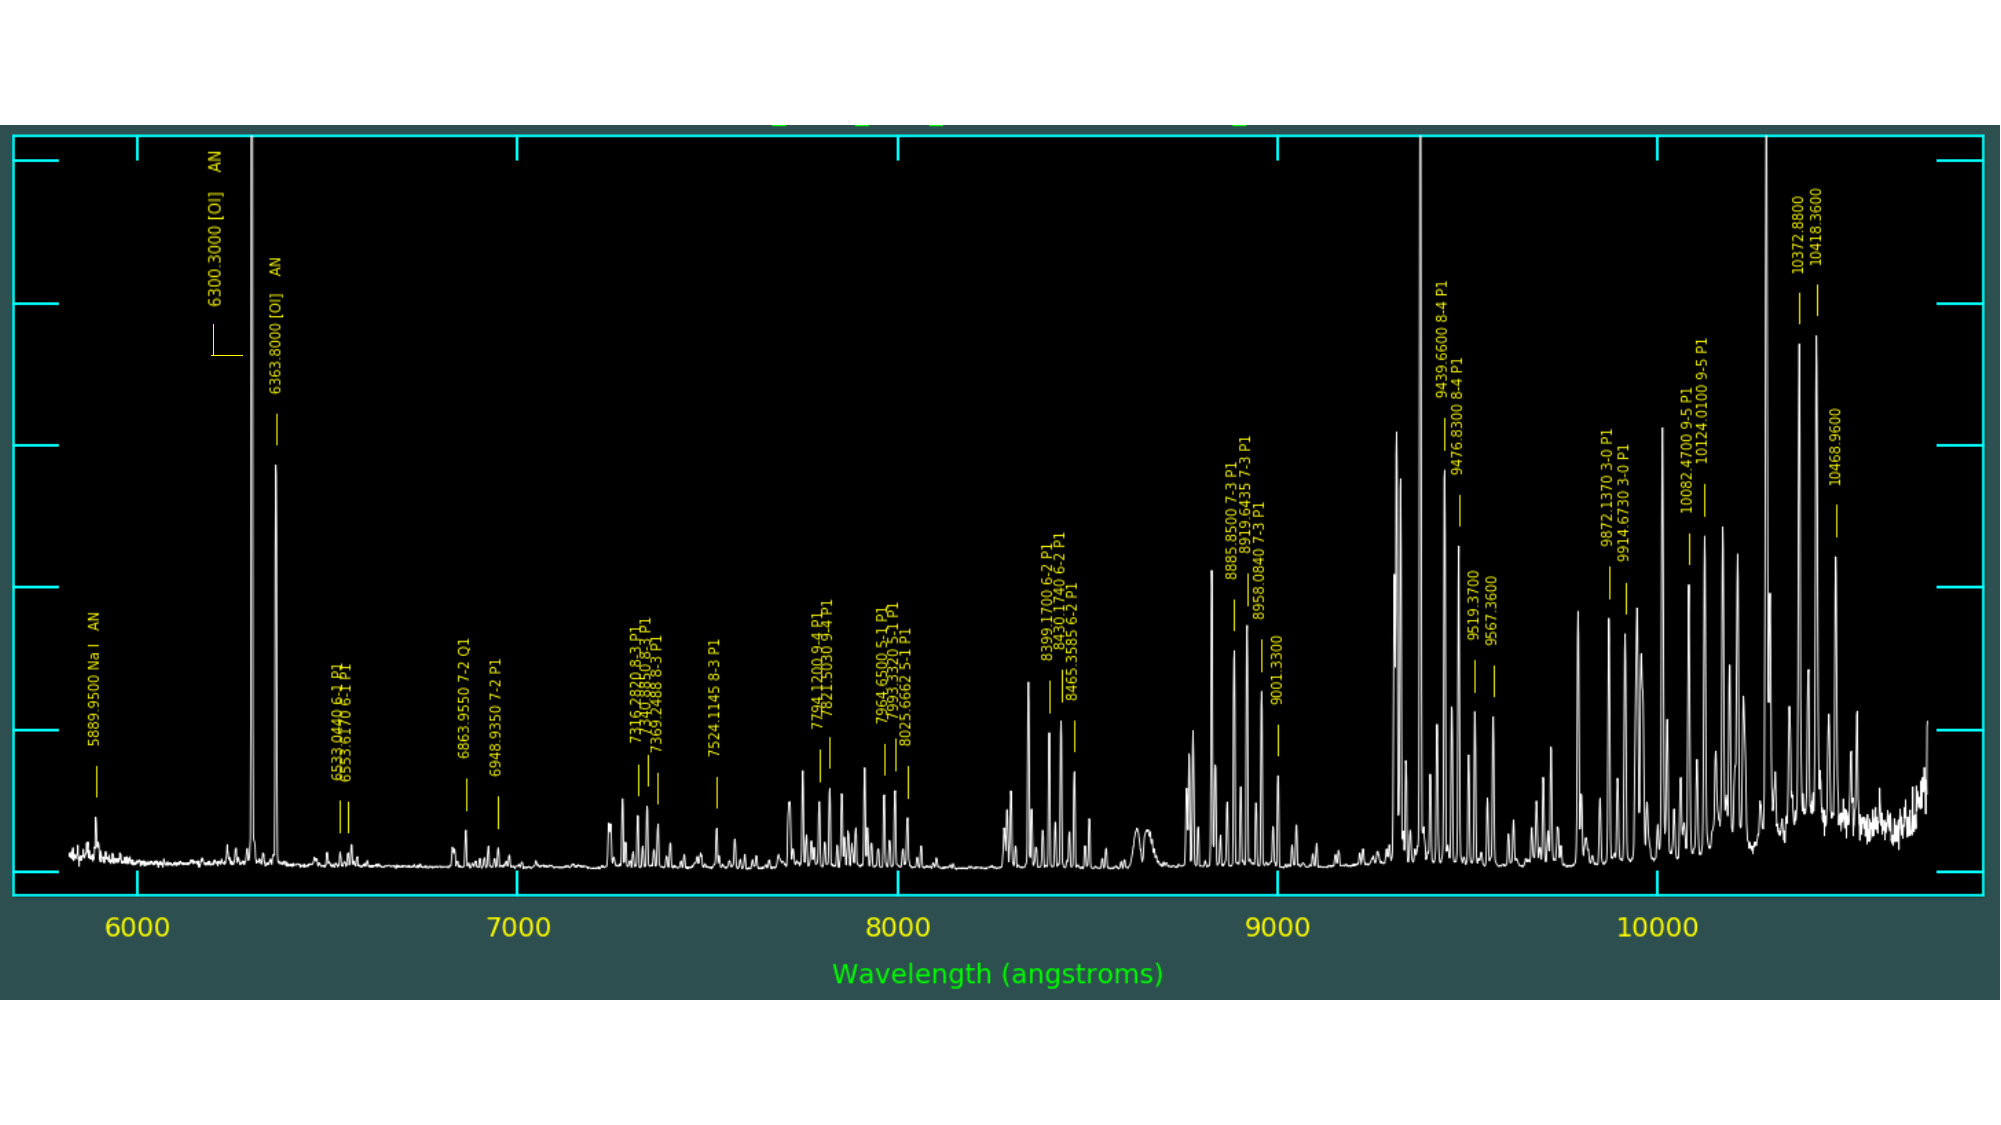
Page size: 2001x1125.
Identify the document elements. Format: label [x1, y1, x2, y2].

picture [0, 124, 2000, 1000]
